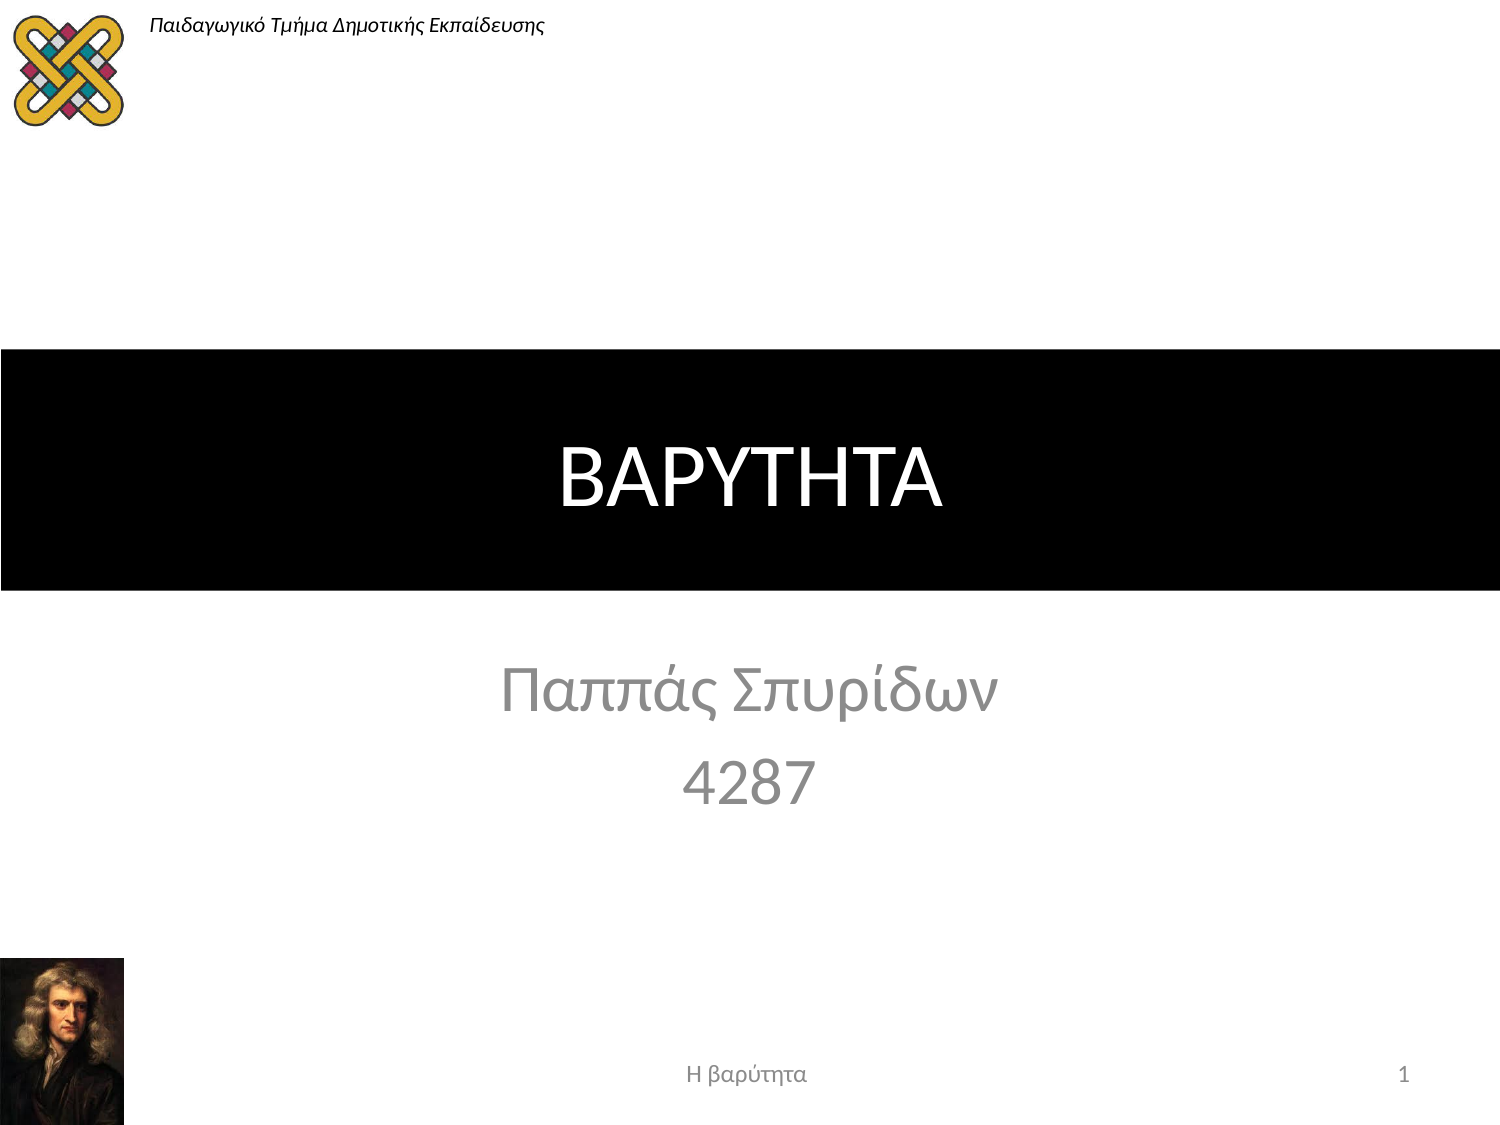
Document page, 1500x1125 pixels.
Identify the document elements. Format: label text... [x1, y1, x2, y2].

picture [0, 957, 125, 1125]
subtitle Παππάς Σπυρίδων 4287 [225, 637, 1275, 925]
text_box Παιδαγωγικό Τμήμα Δημοτικής Εκπαίδευσης [136, 3, 880, 45]
picture [0, 3, 135, 138]
slide_number 1 [1074, 1042, 1425, 1103]
footer Η βαρύτητα [512, 1042, 988, 1103]
title ΒΑΡΥΤΗΤΑ [1, 349, 1500, 591]
